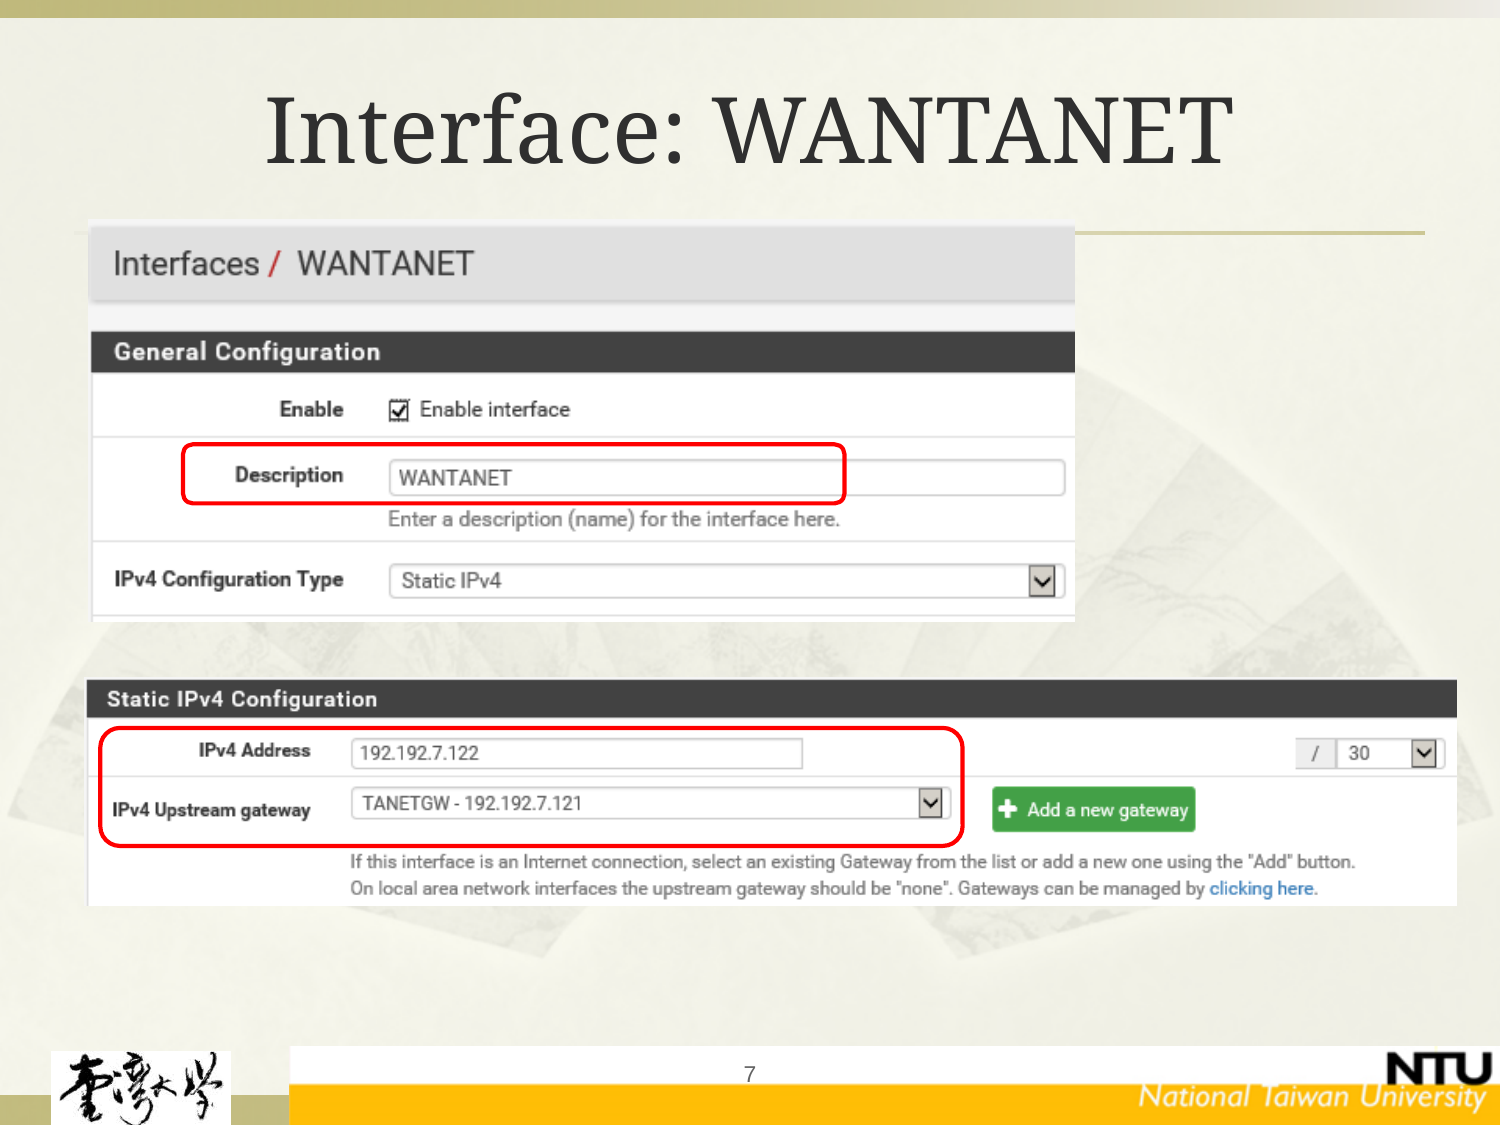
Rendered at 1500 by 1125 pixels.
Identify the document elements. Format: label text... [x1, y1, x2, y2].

slide_number 7 [675, 1050, 825, 1097]
title Interface: WANTANET [75, 45, 1425, 209]
picture [83, 676, 1457, 906]
picture [51, 1051, 231, 1125]
picture [87, 219, 1076, 623]
picture [289, 1046, 1500, 1125]
